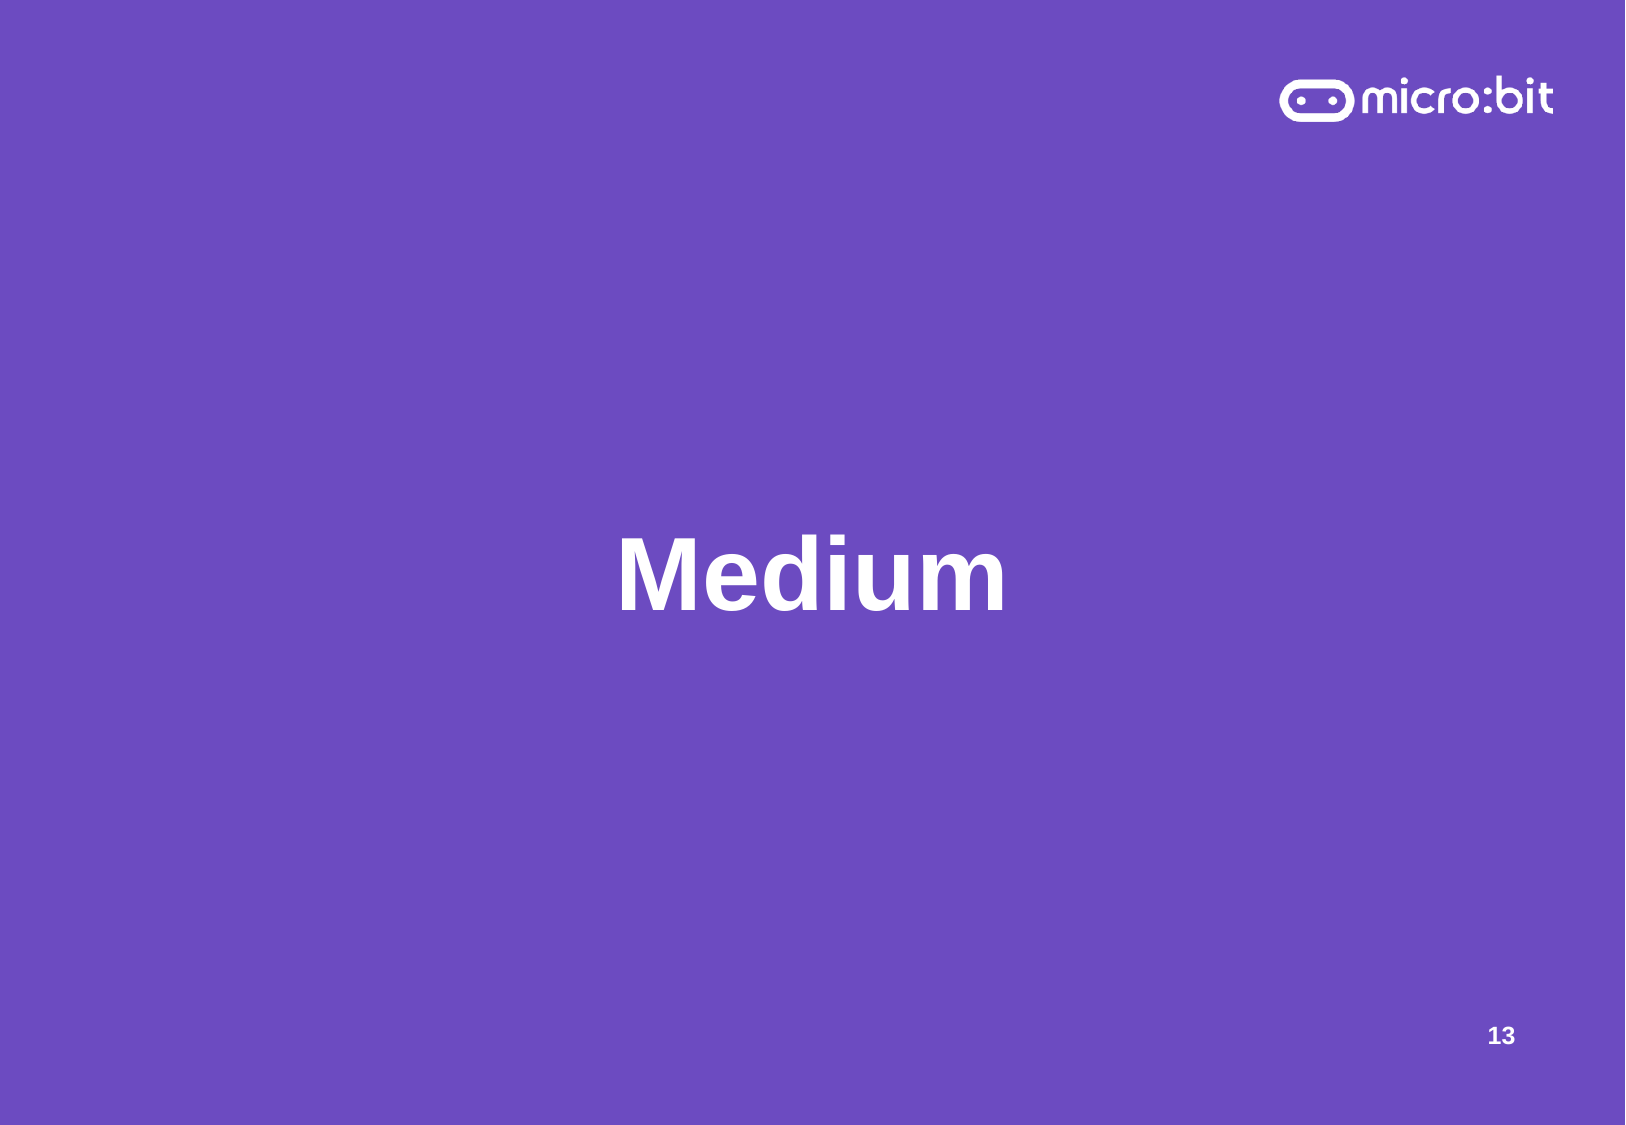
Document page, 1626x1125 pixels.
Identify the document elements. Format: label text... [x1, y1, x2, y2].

list Medium [373, 437, 1252, 687]
slide_number 13 [1164, 1004, 1531, 1065]
picture [1279, 75, 1553, 122]
